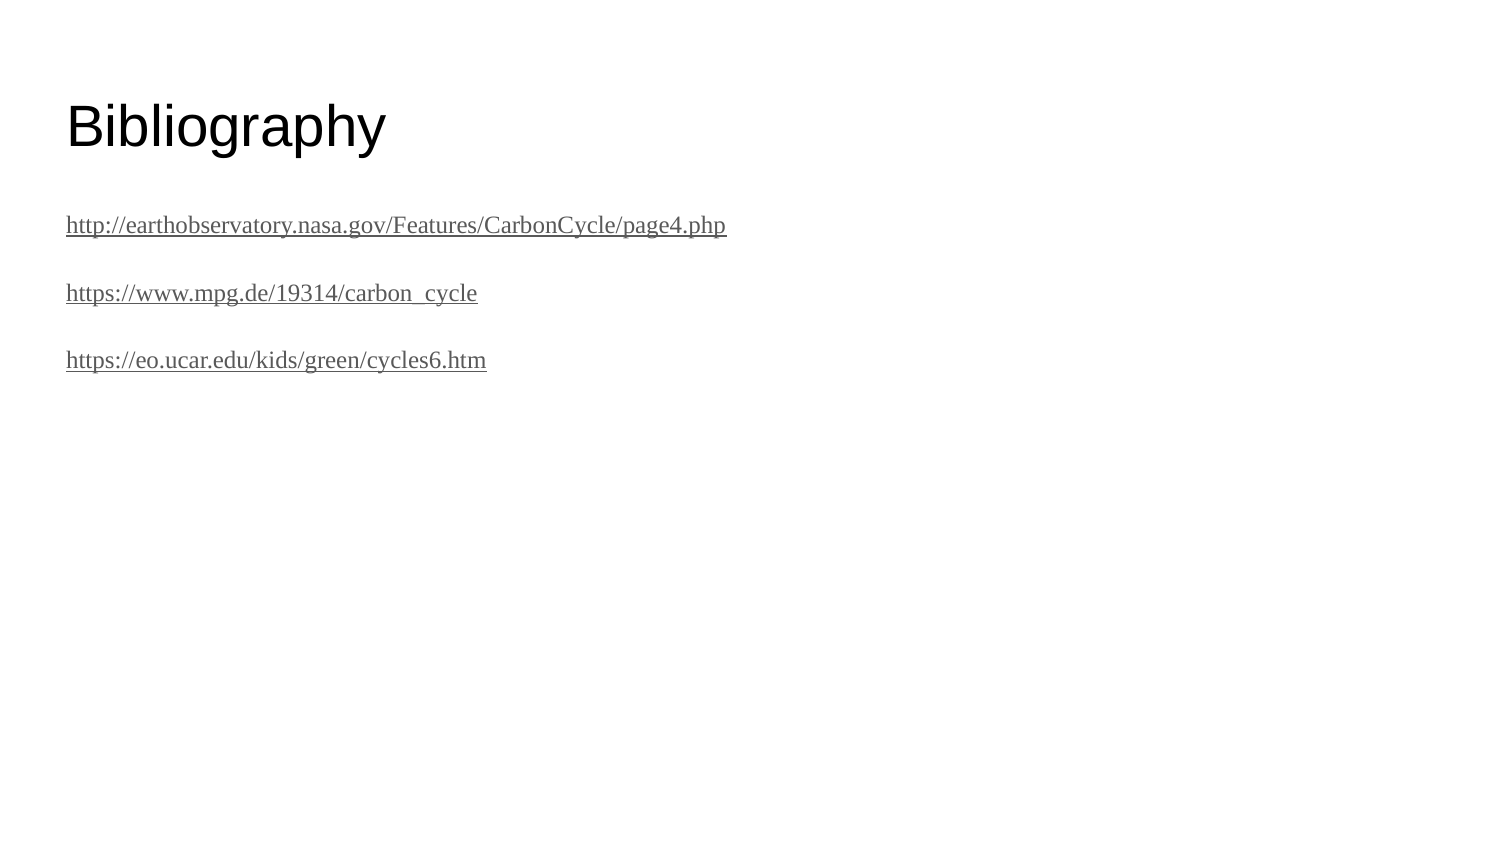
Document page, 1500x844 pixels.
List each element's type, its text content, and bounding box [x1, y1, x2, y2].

list http://earthobservatory.nasa.gov/Features/CarbonCycle/page4.php https://www.mpg.de/19314/carbon_cycle https://eo.ucar.edu/kids/green/cycles6.htm [51, 189, 1449, 750]
title Bibliography [51, 72, 1449, 167]
